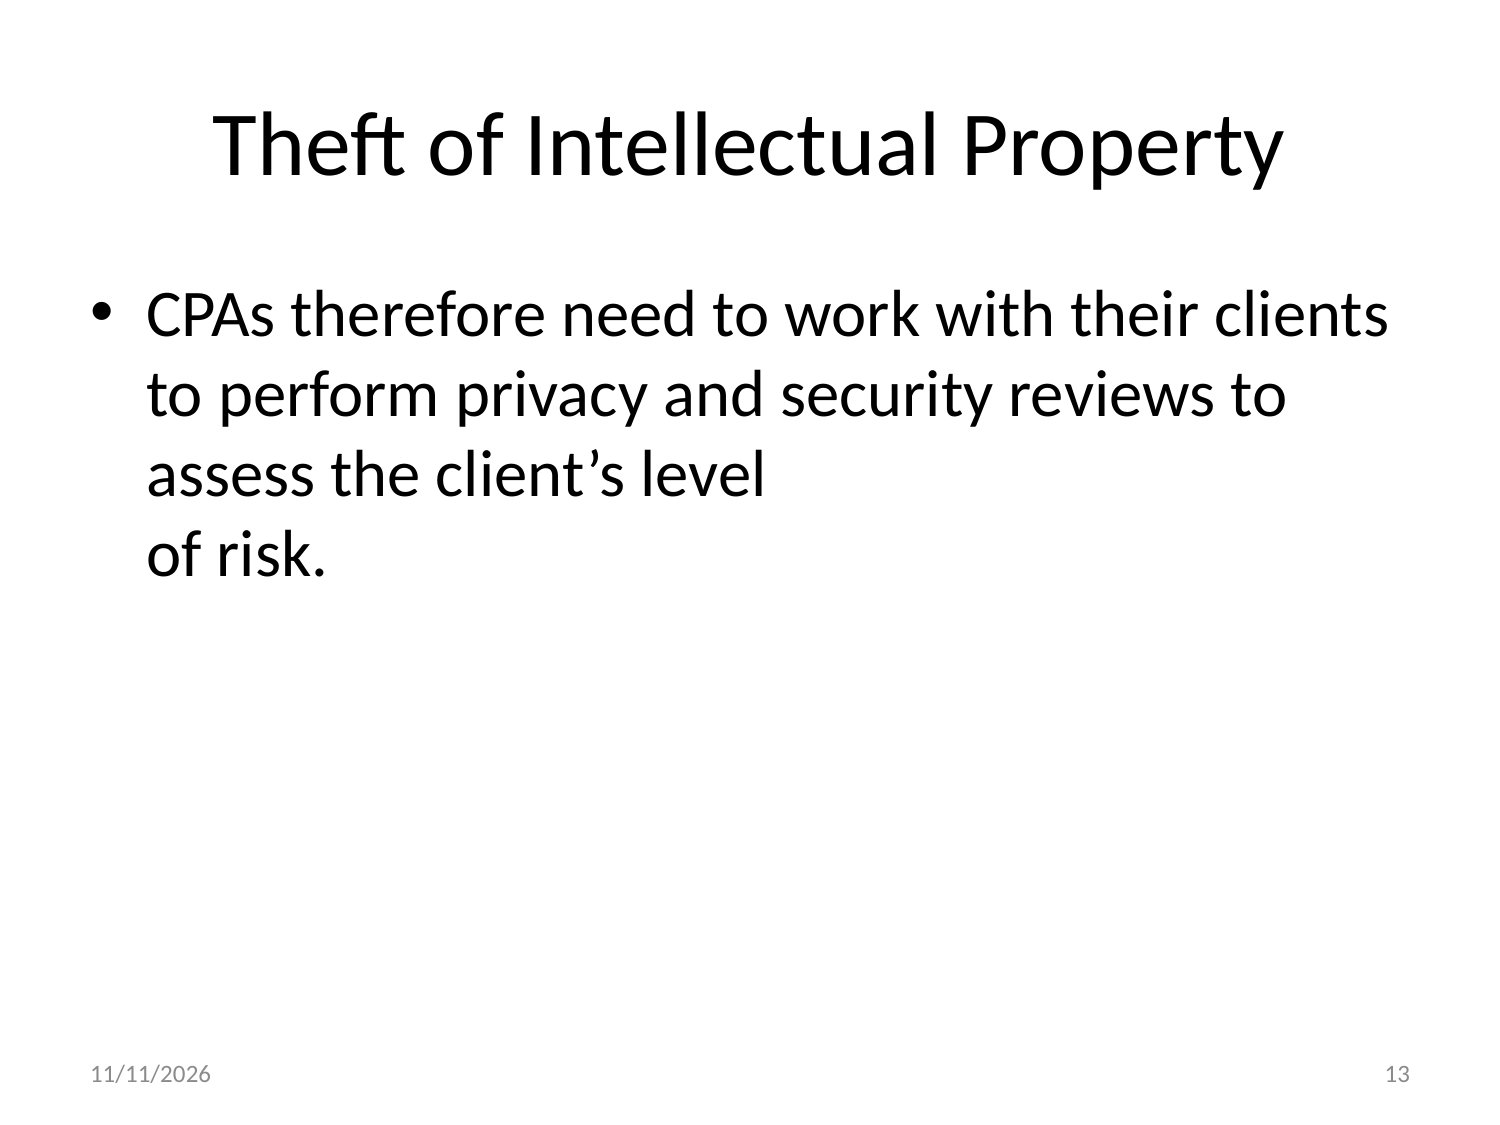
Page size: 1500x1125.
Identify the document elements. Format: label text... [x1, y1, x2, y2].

slide_number 13 [1074, 1042, 1425, 1103]
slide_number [75, 1042, 425, 1103]
title Theft of Intellectual Property [75, 45, 1425, 233]
list CPAs therefore need to work with their clients to perform privacy and security reviews to assess the client’s level of risk. [75, 262, 1425, 1005]
